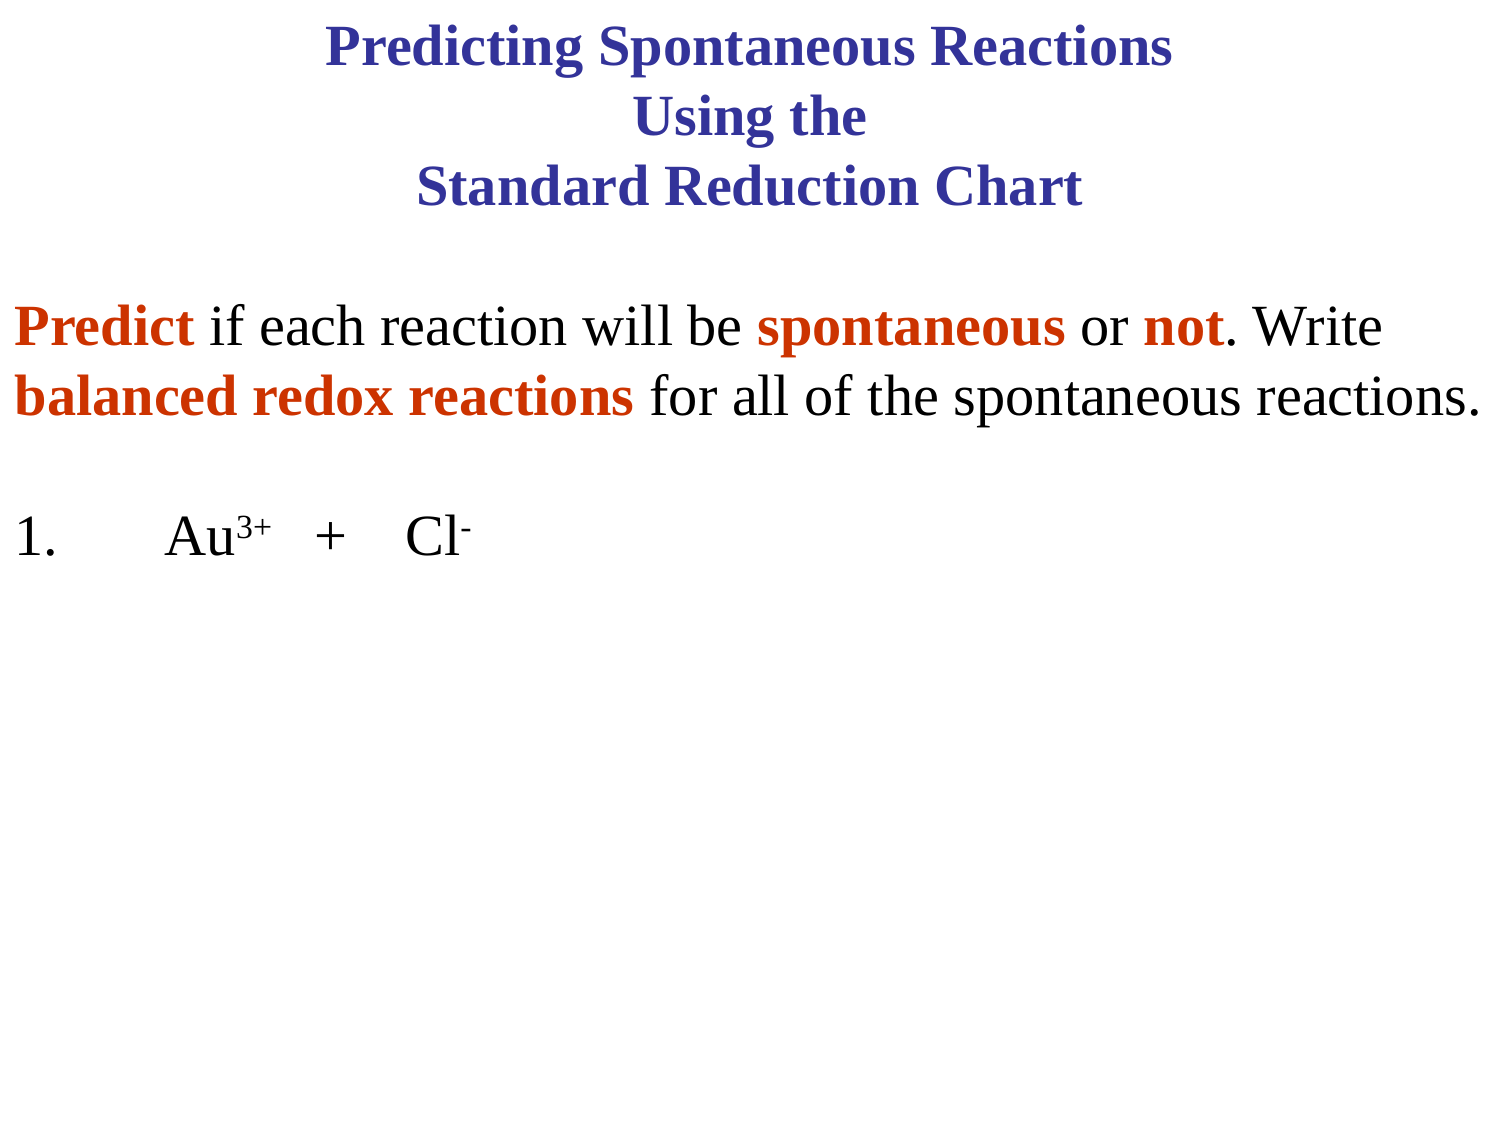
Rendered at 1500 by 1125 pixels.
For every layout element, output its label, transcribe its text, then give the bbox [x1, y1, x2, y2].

text_box Predicting Spontaneous Reactions Using the Standard Reduction Chart Predict if each reaction will be spontaneous or not. Write balanced redox reactions for all of the spontaneous reactions. 1. Au3+ + Cl- [0, 0, 1500, 575]
